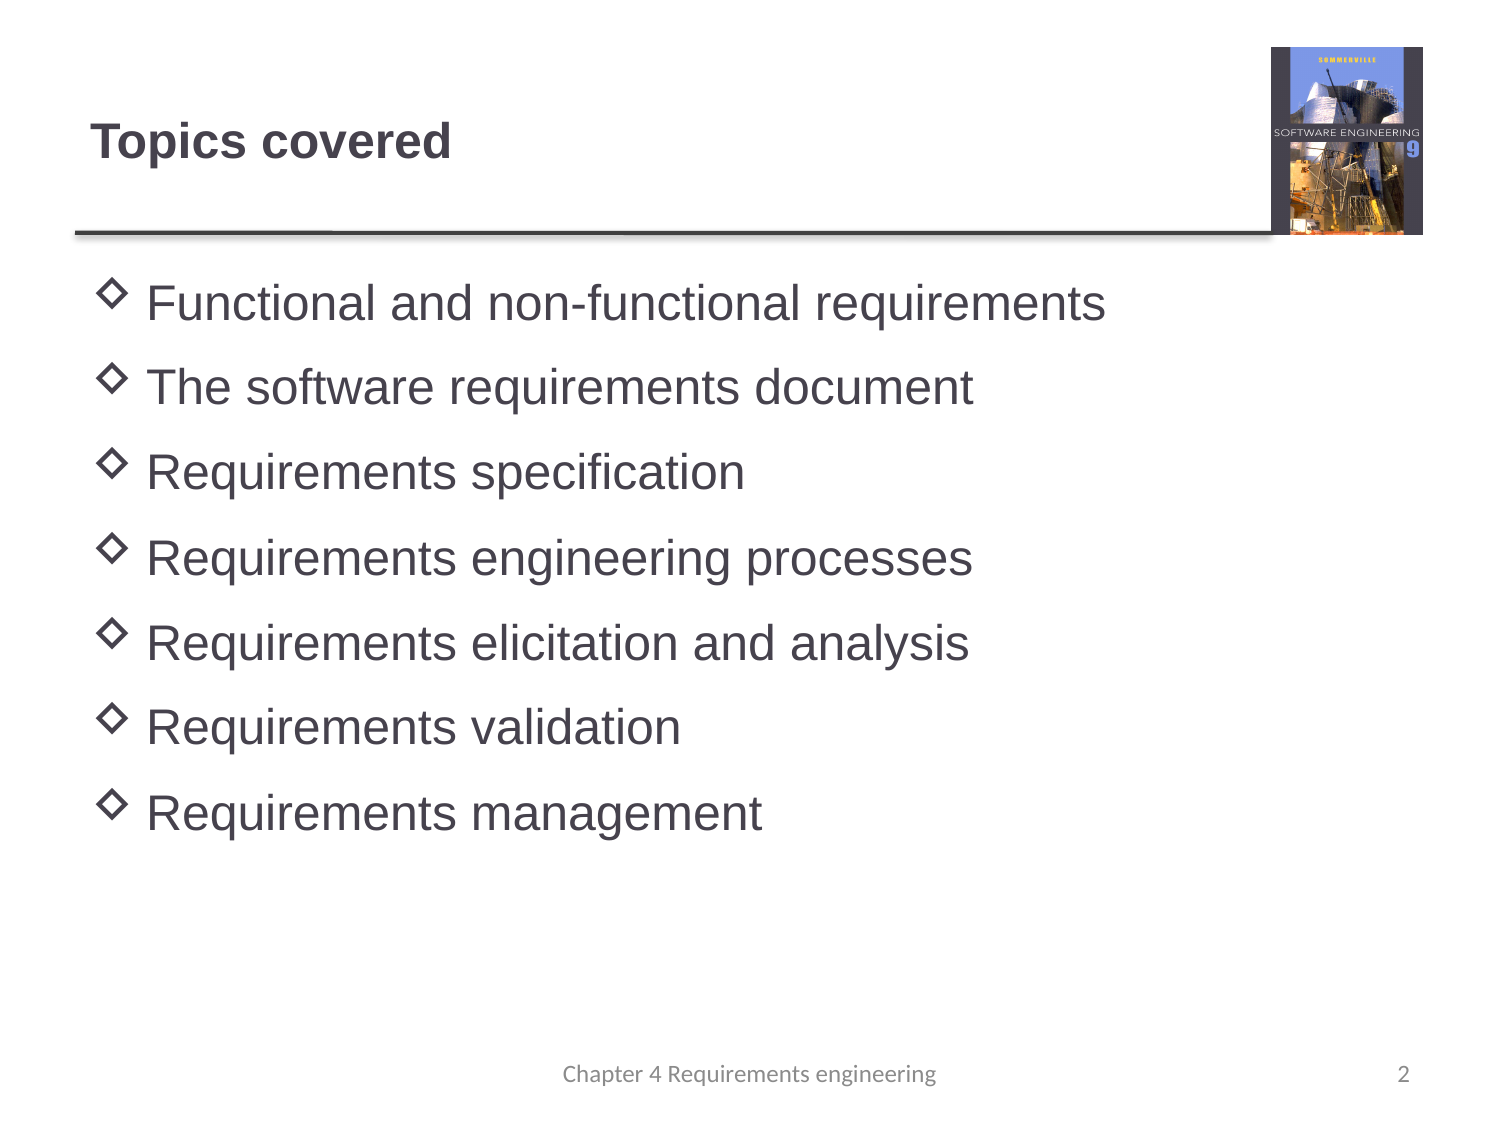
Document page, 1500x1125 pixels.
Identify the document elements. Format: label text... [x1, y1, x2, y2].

footer Chapter 4 Requirements engineering [512, 1042, 988, 1103]
list Functional and non-functional requirements The software requirements document Requirements specification Requirements engineering processes Requirements elicitation and analysis Requirements validation Requirements management [75, 262, 1425, 1005]
picture [1272, 47, 1423, 235]
slide_number 2 [1074, 1042, 1425, 1103]
title Topics covered [74, 44, 1272, 233]
